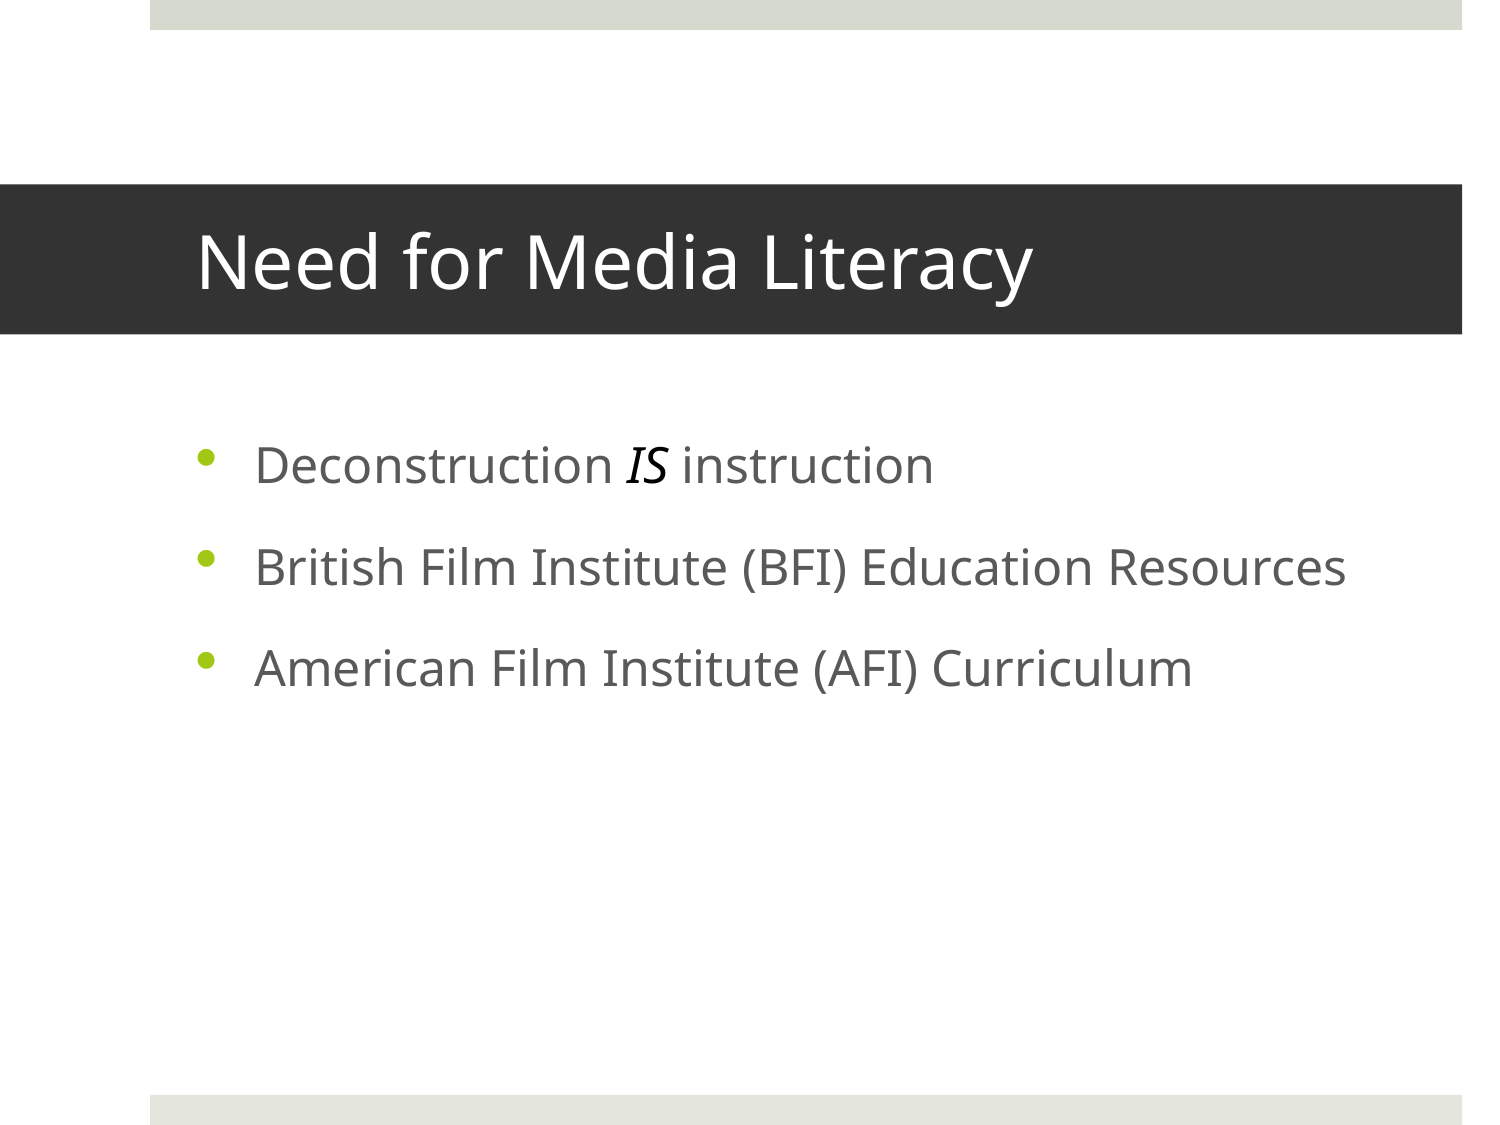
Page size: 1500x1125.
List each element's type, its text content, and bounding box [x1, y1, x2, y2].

title Need for Media Literacy [0, 184, 1463, 335]
list Deconstruction IS instruction British Film Institute (BFI) Education Resources American Film Institute (AFI) Curriculum [182, 425, 1432, 1028]
